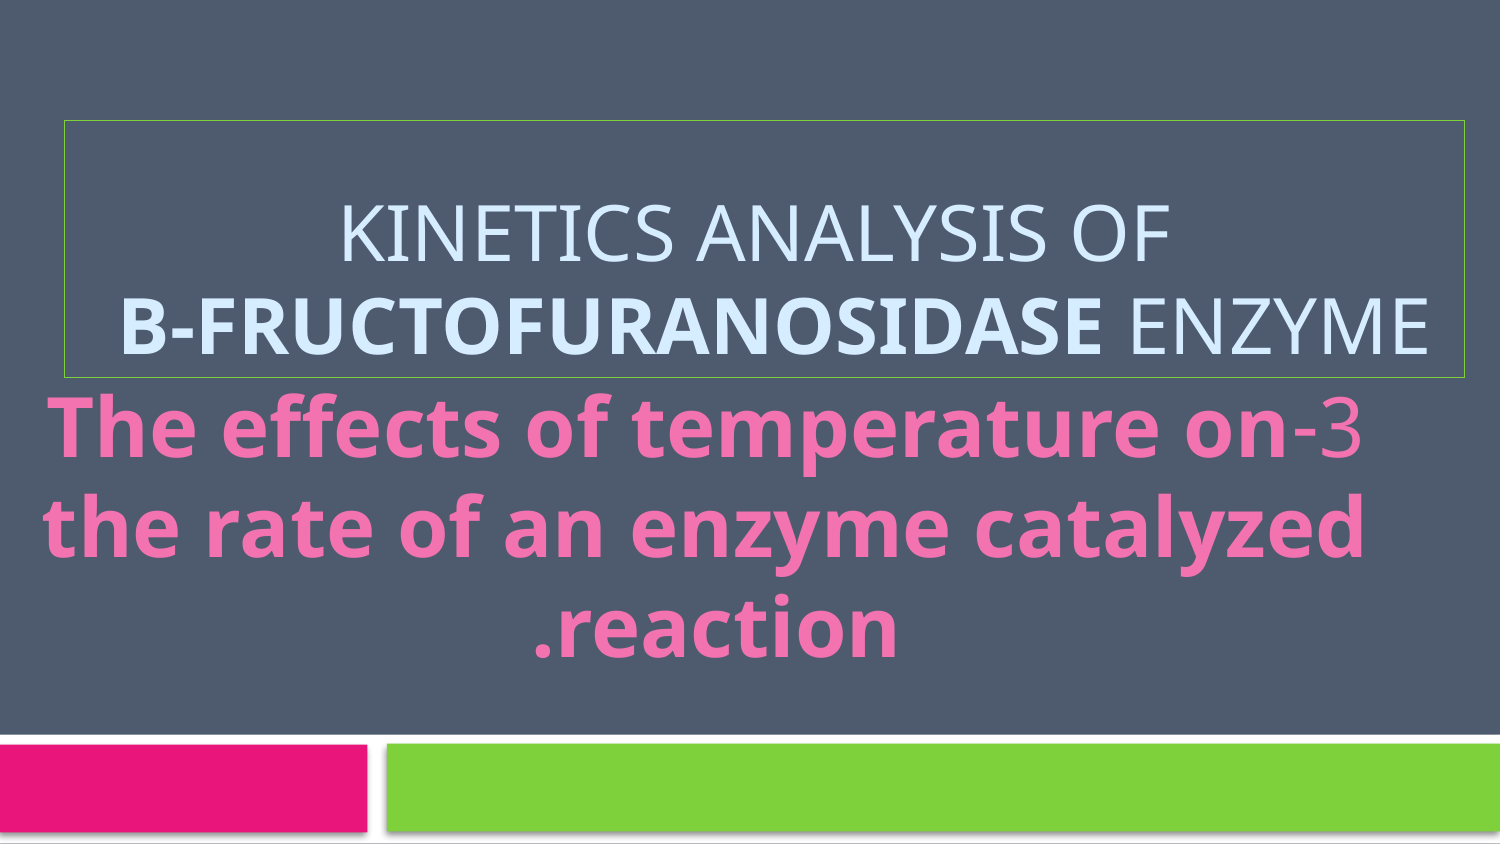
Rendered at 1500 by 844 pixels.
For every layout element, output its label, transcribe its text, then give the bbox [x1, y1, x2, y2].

text_box Kinetics analysis of β-fructofuranosidase enzyme [64, 120, 1465, 378]
text_box 3-The effects of temperature on the rate of an enzyme catalyzed reaction. [0, 421, 1412, 626]
